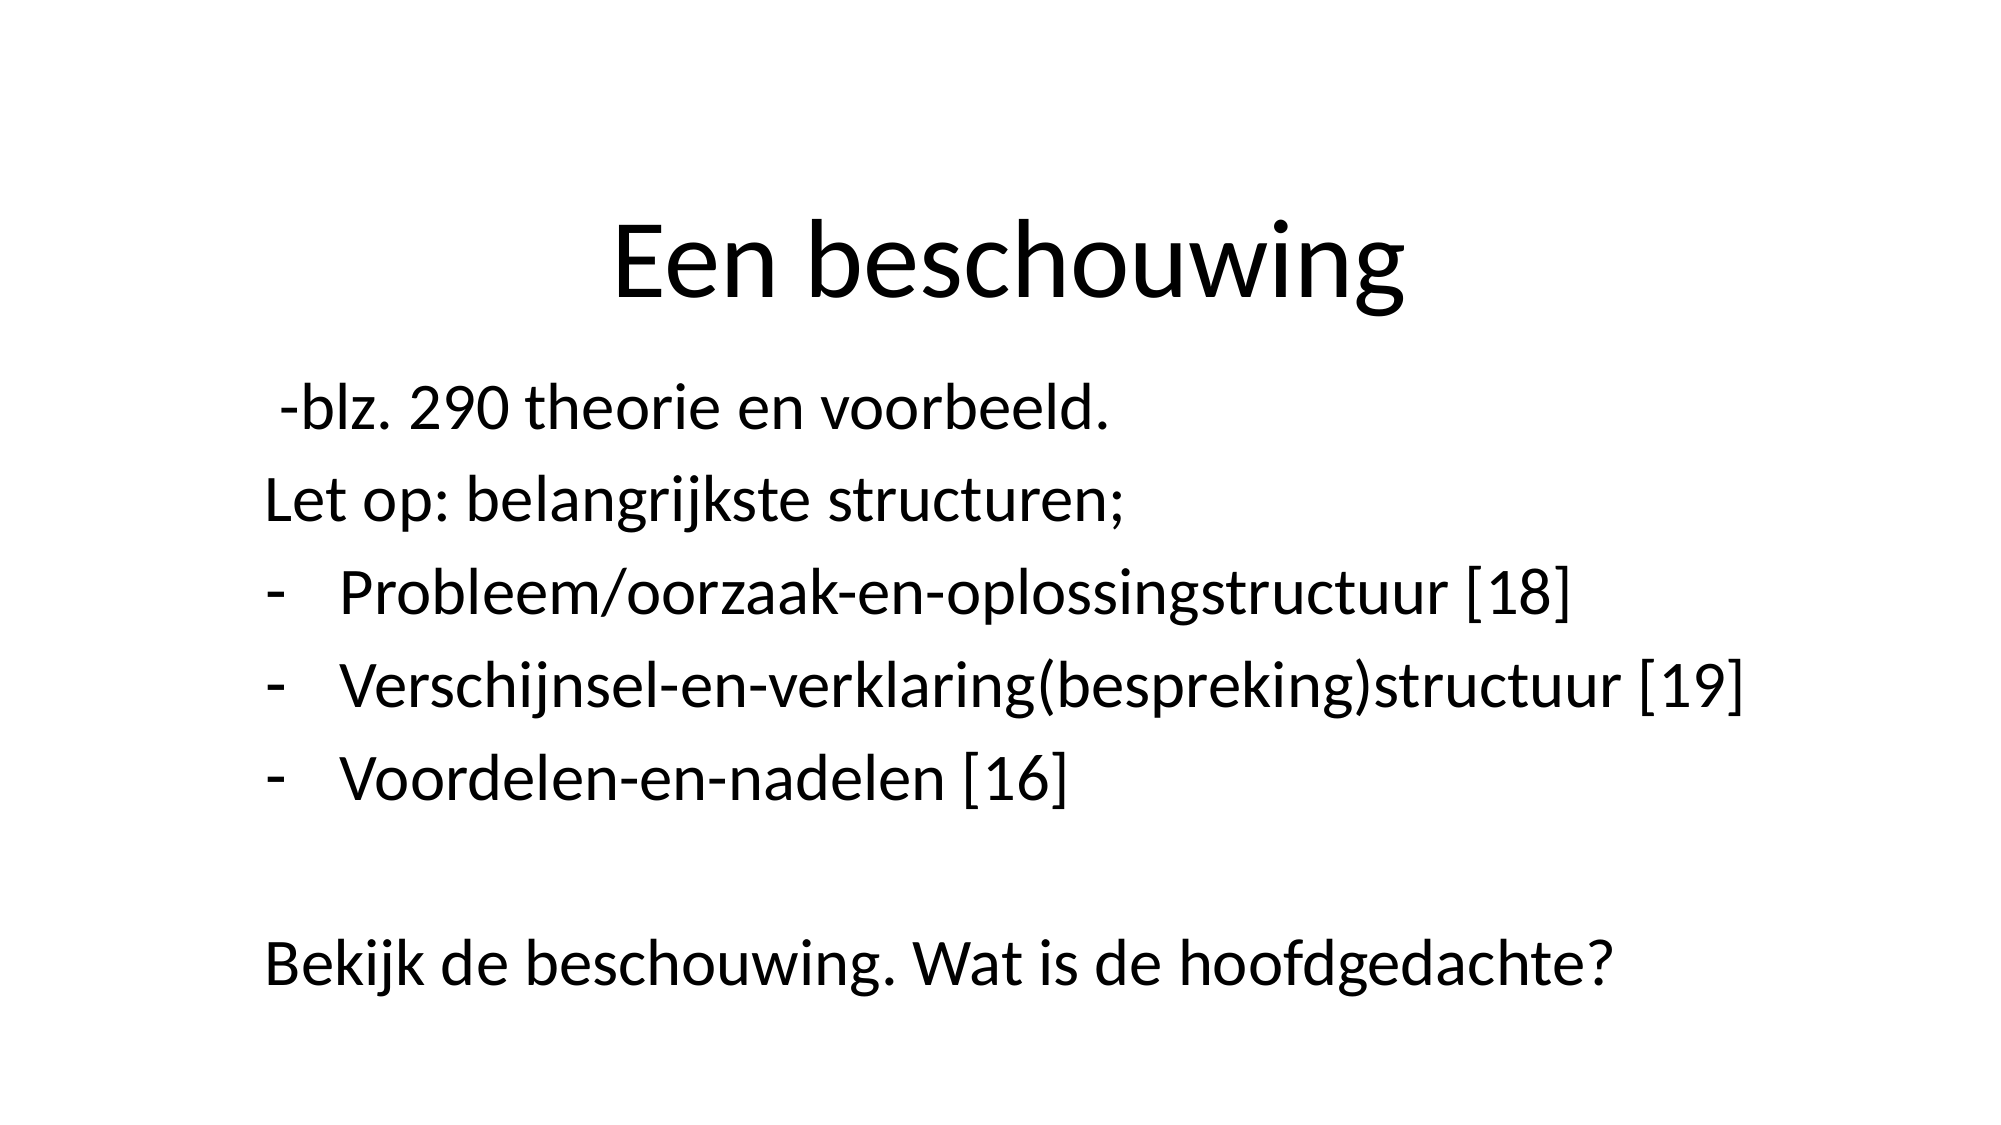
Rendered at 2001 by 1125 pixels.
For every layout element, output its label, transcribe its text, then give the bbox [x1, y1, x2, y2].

title Een beschouwing [249, 184, 1769, 330]
subtitle -blz. 290 theorie en voorbeeld. Let op: belangrijkste structuren; Probleem/oorzaak-en-oplossingstructuur [18] Verschijnsel-en-verklaring(bespreking)structuur [19] Voordelen-en-nadelen [16] Bekijk de beschouwing. Wat is de hoofdgedachte? [249, 364, 1849, 971]
